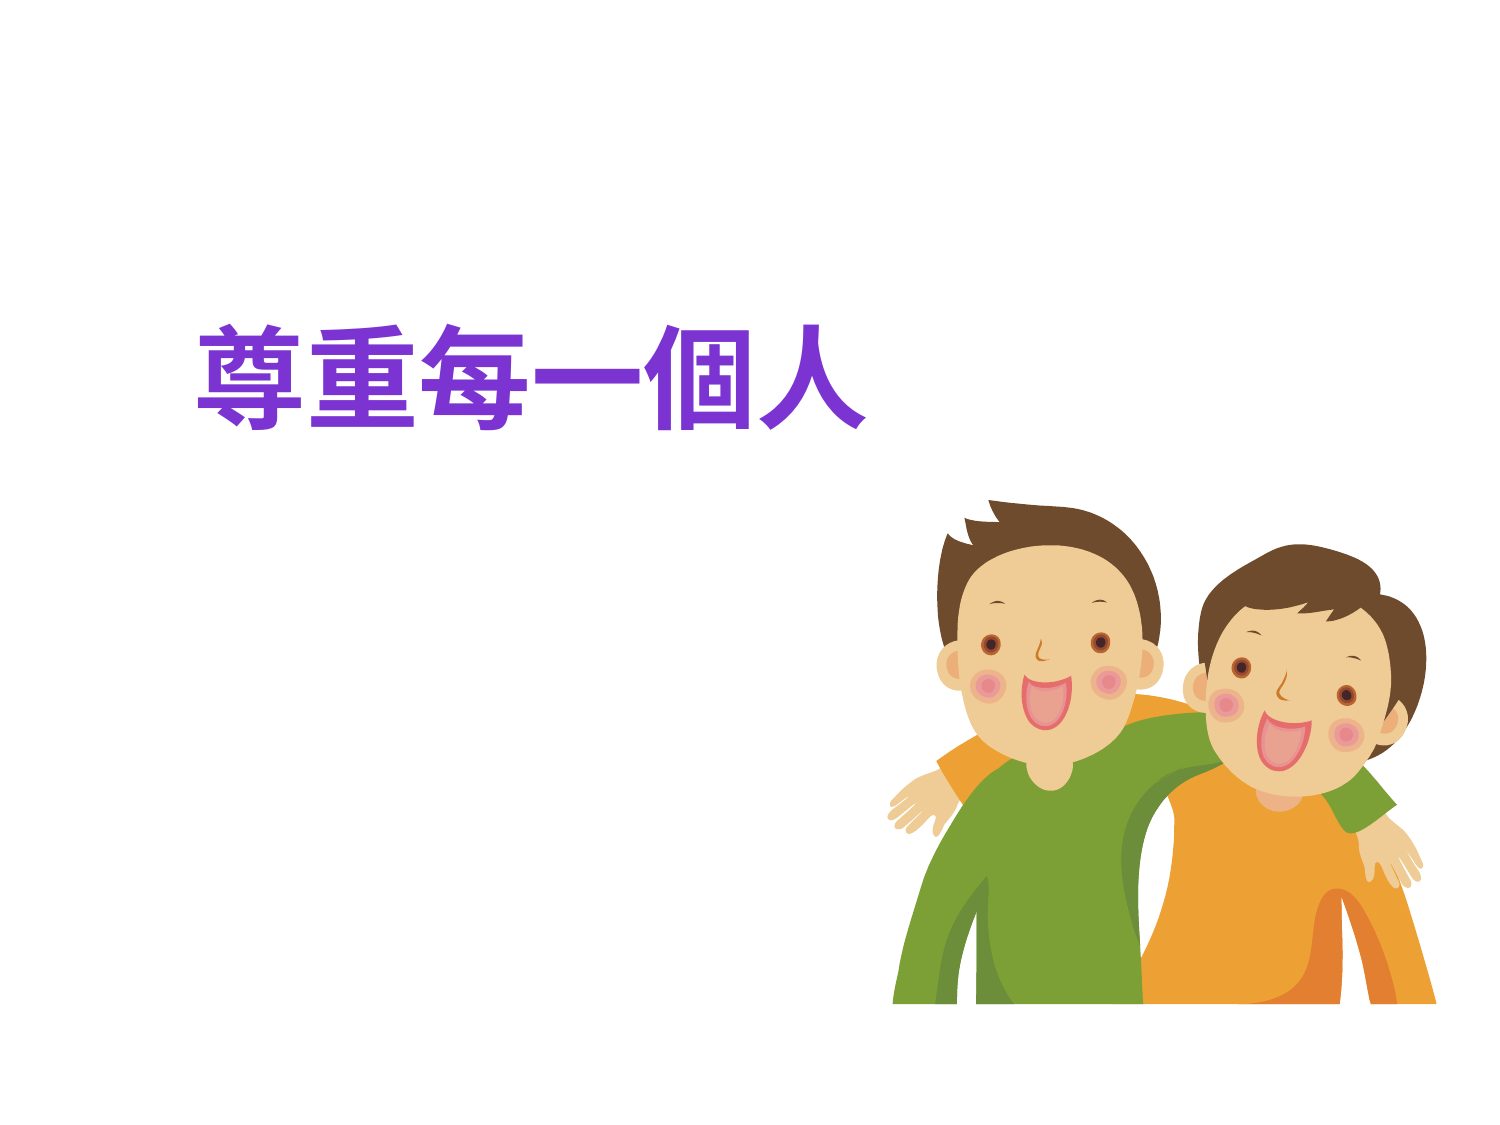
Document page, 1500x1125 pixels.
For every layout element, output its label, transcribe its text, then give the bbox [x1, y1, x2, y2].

text_box 尊重每一個人 [150, 299, 912, 450]
picture [887, 499, 1437, 1005]
